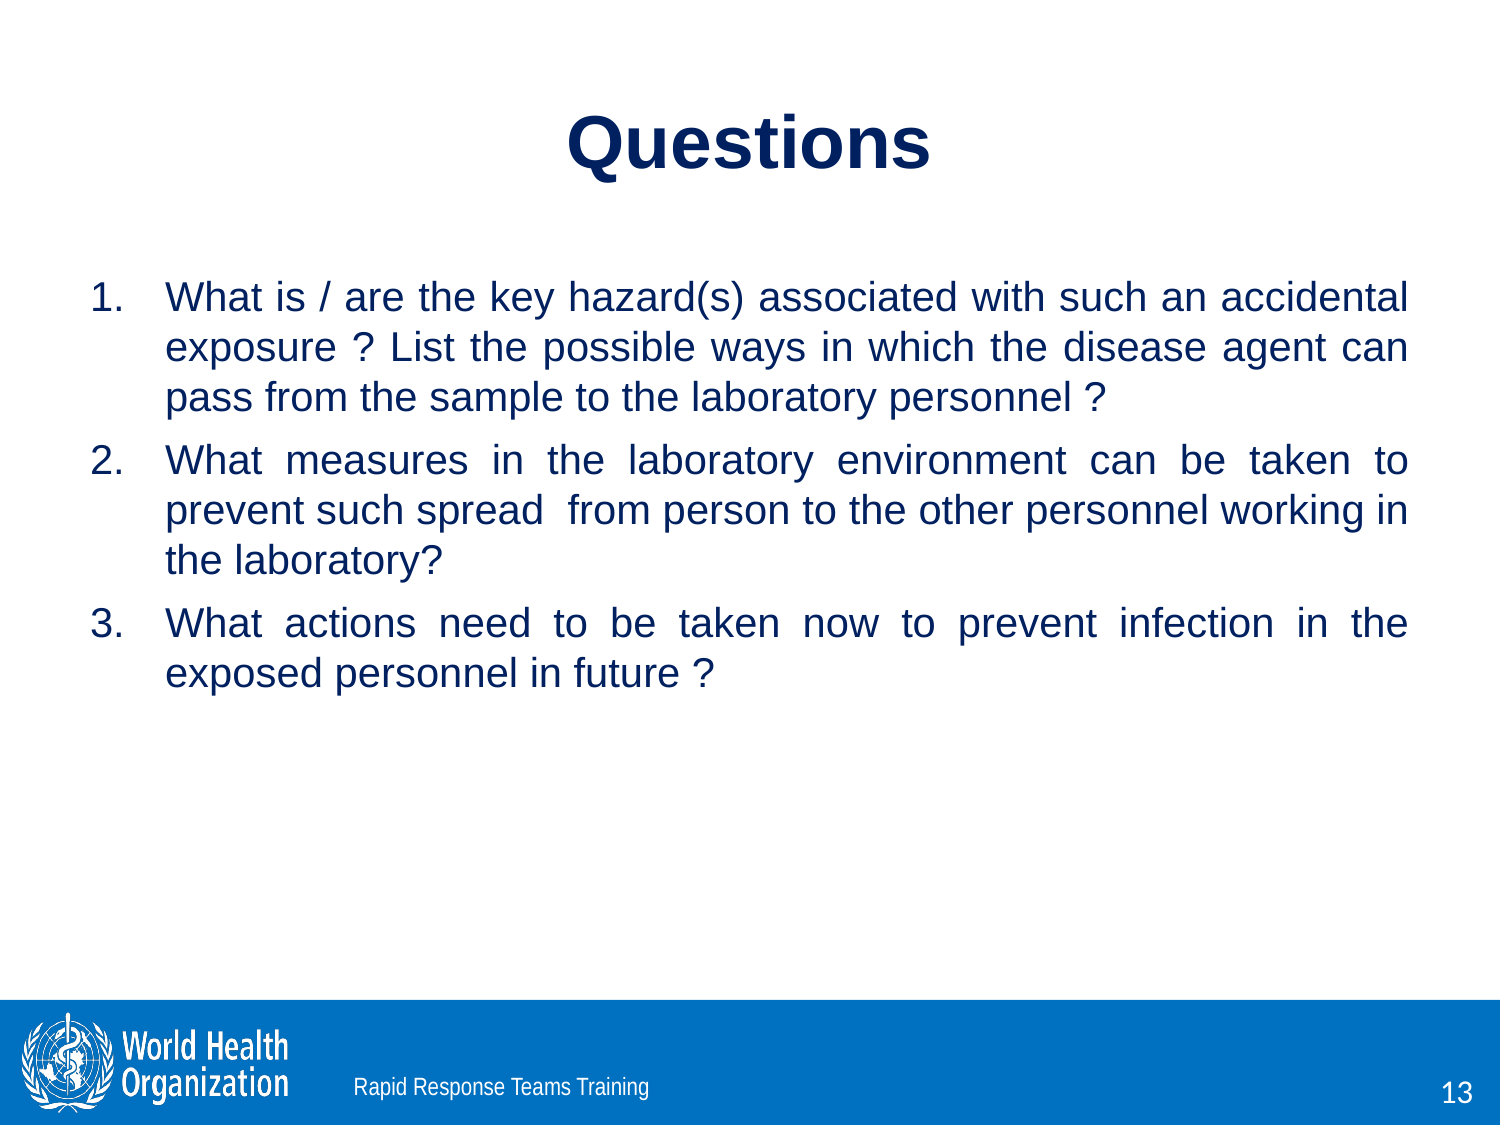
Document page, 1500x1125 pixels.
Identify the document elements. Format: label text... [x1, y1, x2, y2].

picture [21, 1012, 288, 1113]
list What is / are the key hazard(s) associated with such an accidental exposure ? List the possible ways in which the disease agent can pass from the sample to the laboratory personnel ? What measures in the laboratory environment can be taken to prevent such spread from person to the other personnel working in the laboratory? What actions need to be taken now to prevent infection in the exposed personnel in future ? [75, 262, 1425, 1005]
title Questions [75, 45, 1425, 233]
